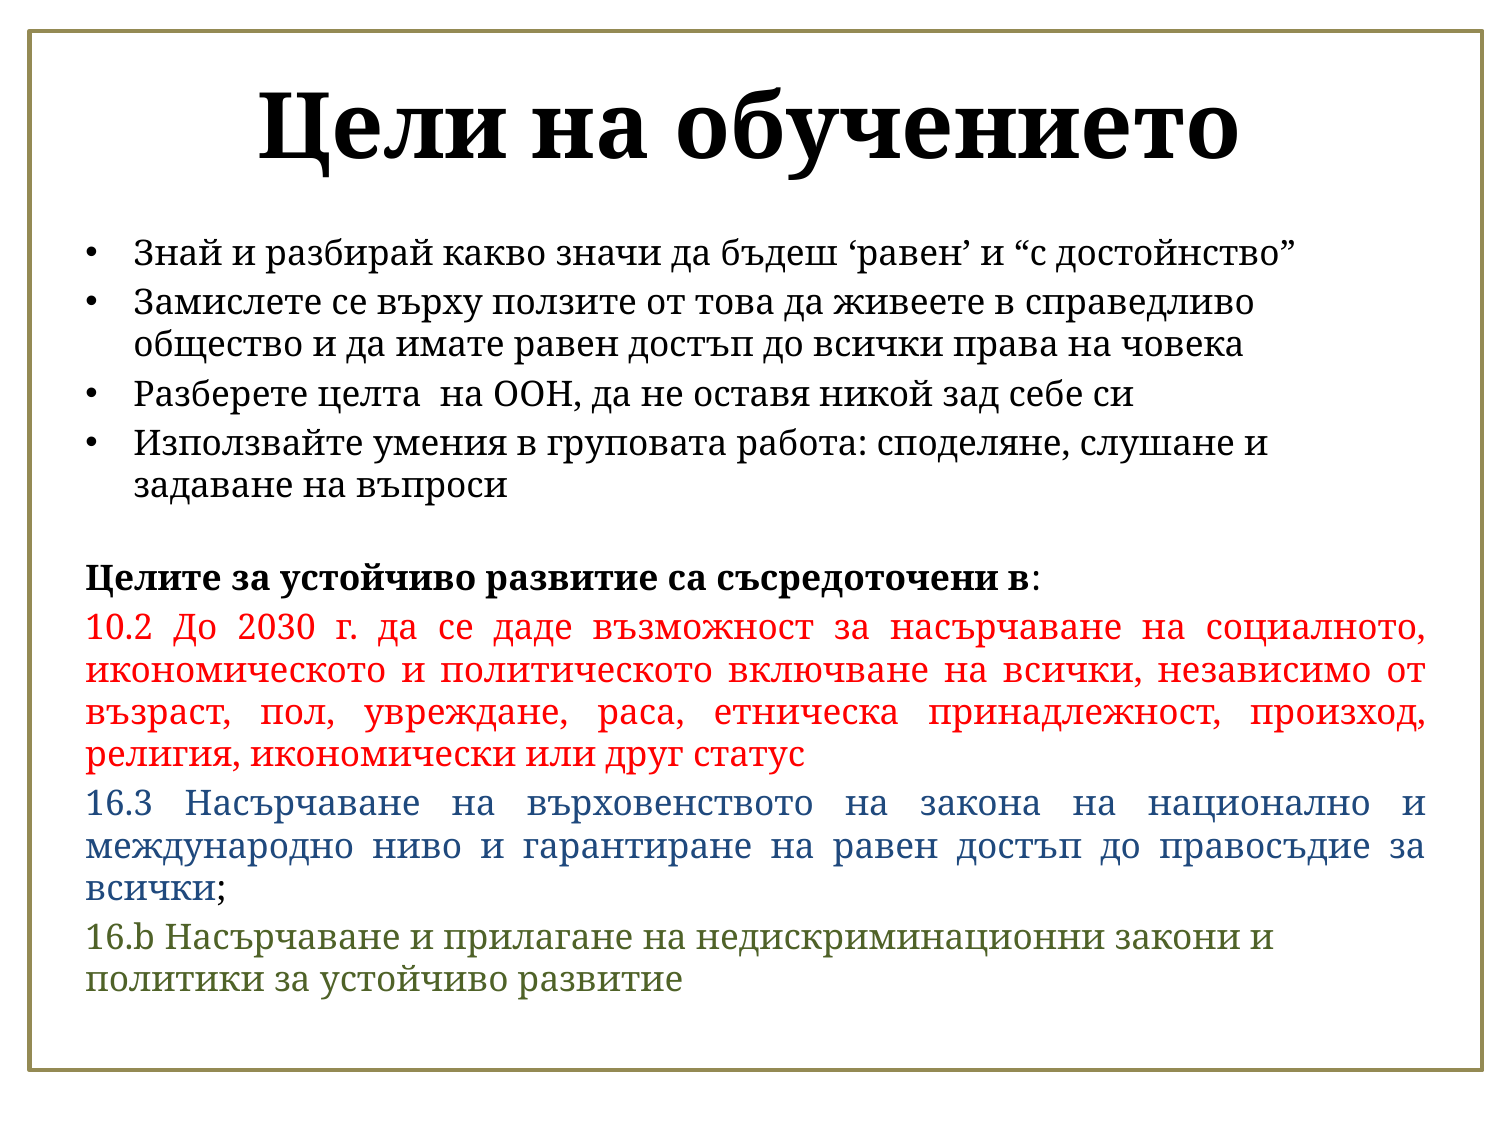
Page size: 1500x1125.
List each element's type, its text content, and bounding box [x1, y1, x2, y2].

title Цели на обучението [75, 45, 1425, 200]
text_box [27, 29, 1484, 1072]
list Знай и разбирай какво значи да бъдеш ‘равен’ и “с достойнство” Замислете се върху ползите от това да живеете в справедливо общество и да имате равен достъп до всички права на човека Разберете целта на ООН, да не оставя никой зад себе си Използвайте умения в груповата работа: споделяне, слушане и задаване на въпроси Целите за устойчиво развитие са съсредоточени в: 10.2 До 2030 г. да се даде възможност за насърчаване на социалното, икономическото и политическото включване на всички, независимо от възраст, пол, увреждане, раса, етническа принадлежност, произход, религия, икономически или друг статус 16.3 Насърчаване на върховенството на закона на национално и международно ниво и гарантиране на равен достъп до правосъдие за всички; 16.b Насърчаване и прилагане на недискриминационни закони и политики за устойчиво развитие [70, 222, 1443, 1007]
